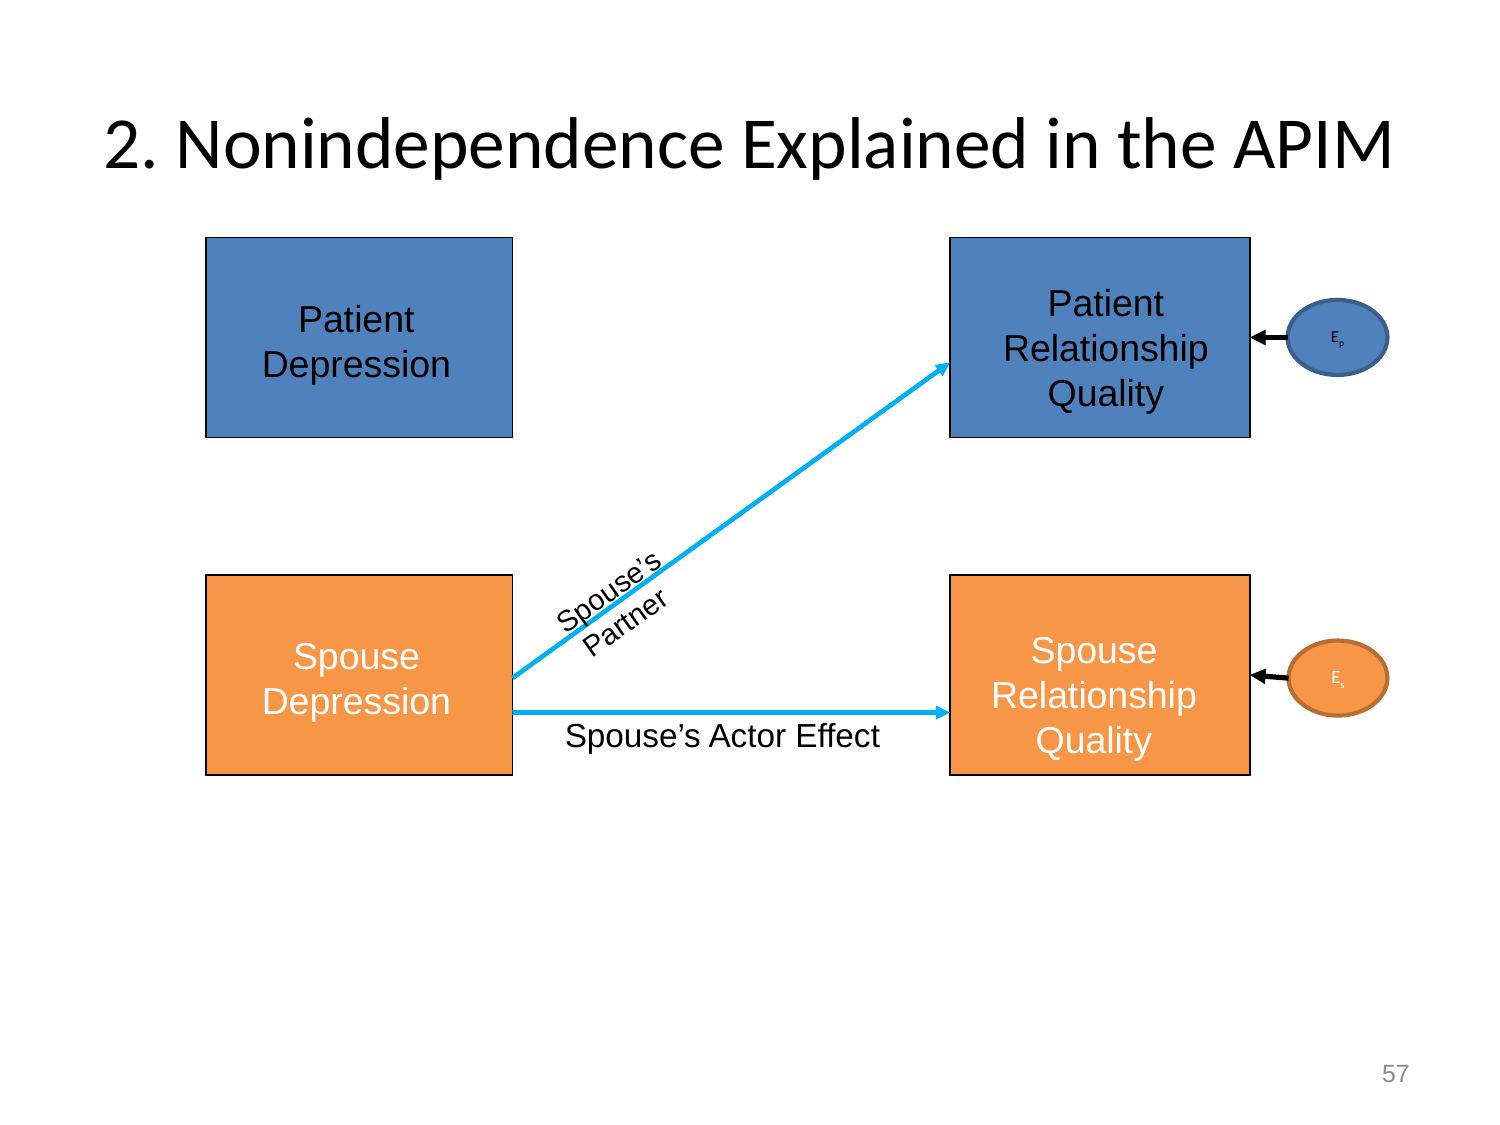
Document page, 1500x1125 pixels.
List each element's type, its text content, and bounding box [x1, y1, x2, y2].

text_box Spouse Depression [224, 624, 488, 730]
text_box Spouse’s Actor Effect [549, 706, 950, 762]
text_box [205, 575, 513, 775]
text_box [205, 237, 513, 438]
text_box [949, 237, 1250, 438]
text_box Ep [1285, 297, 1390, 378]
text_box Spouse Relationship Quality [962, 618, 1226, 827]
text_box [1249, 674, 1289, 679]
slide_number 57 [1074, 1042, 1425, 1103]
text_box [698, 362, 950, 545]
text_box Spouse’s Partner [512, 512, 724, 697]
text_box Patient Relationship Quality [974, 272, 1238, 422]
text_box Es [1286, 638, 1390, 718]
text_box [949, 575, 1250, 775]
text_box Patient Depression [224, 287, 488, 393]
title 2. Nonindependence Explained in the APIM [75, 45, 1425, 233]
